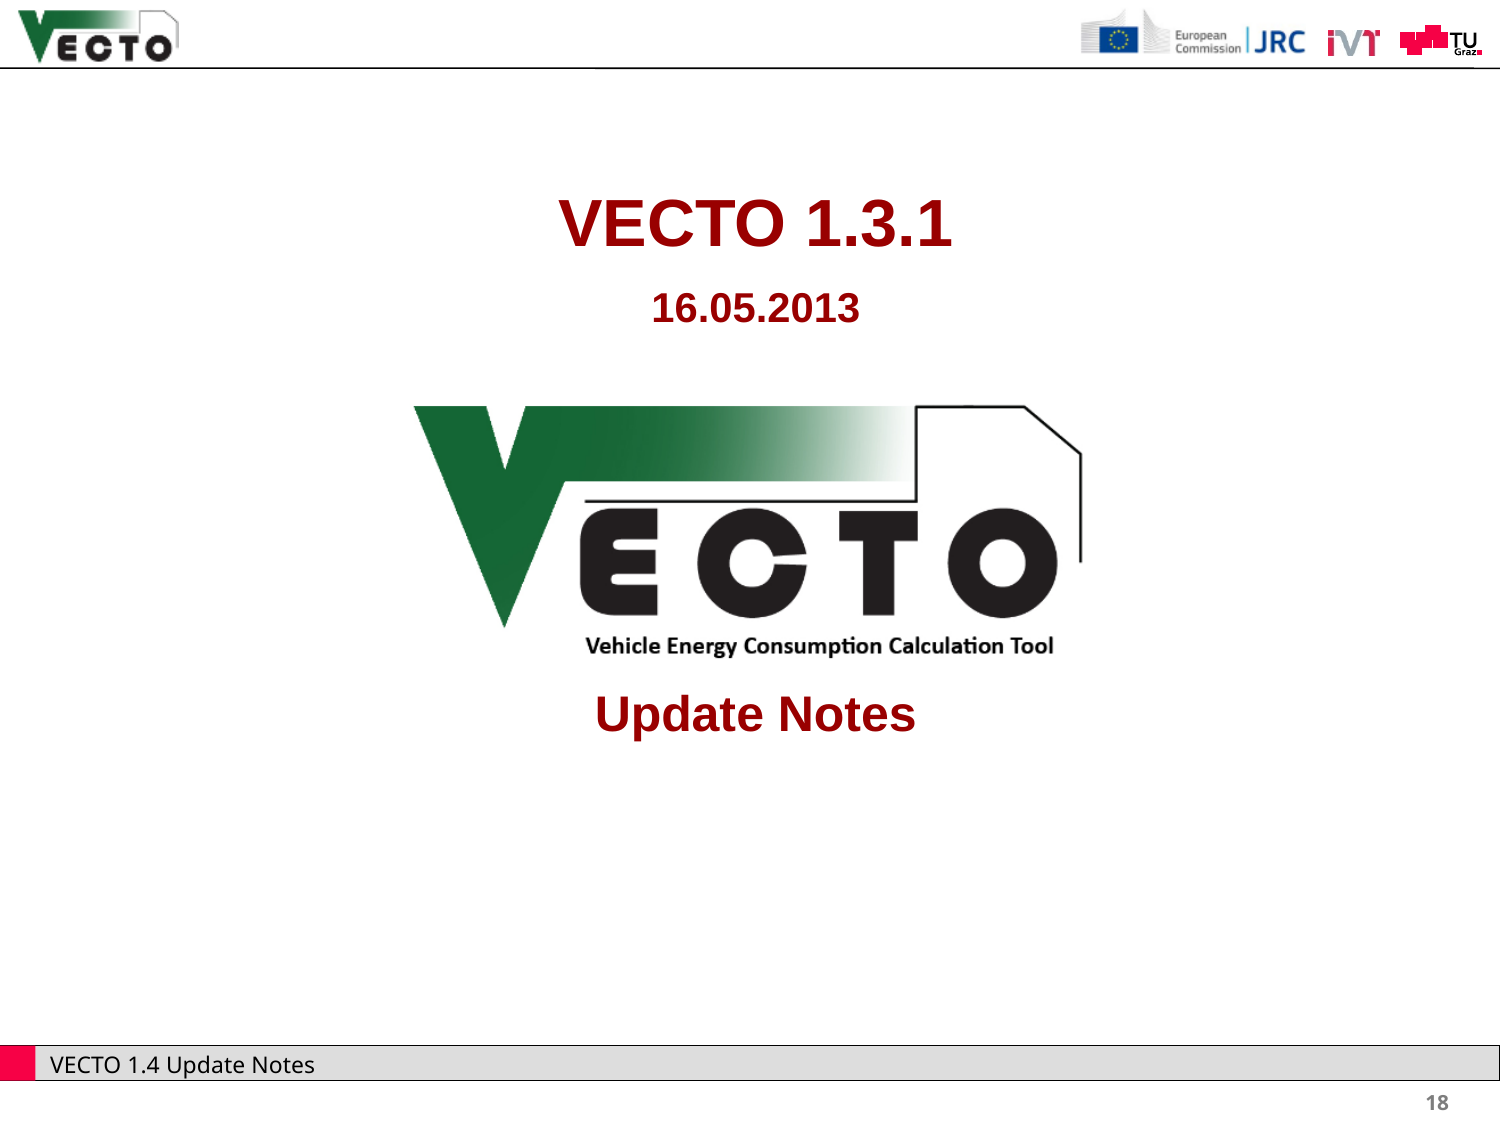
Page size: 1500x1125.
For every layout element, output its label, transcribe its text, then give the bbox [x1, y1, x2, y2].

picture [1328, 30, 1380, 56]
picture [1080, 7, 1306, 54]
picture [17, 9, 179, 65]
text_box VECTO 1.3.1 16.05.2013 Update Notes [88, 172, 1424, 749]
picture [407, 396, 1093, 665]
